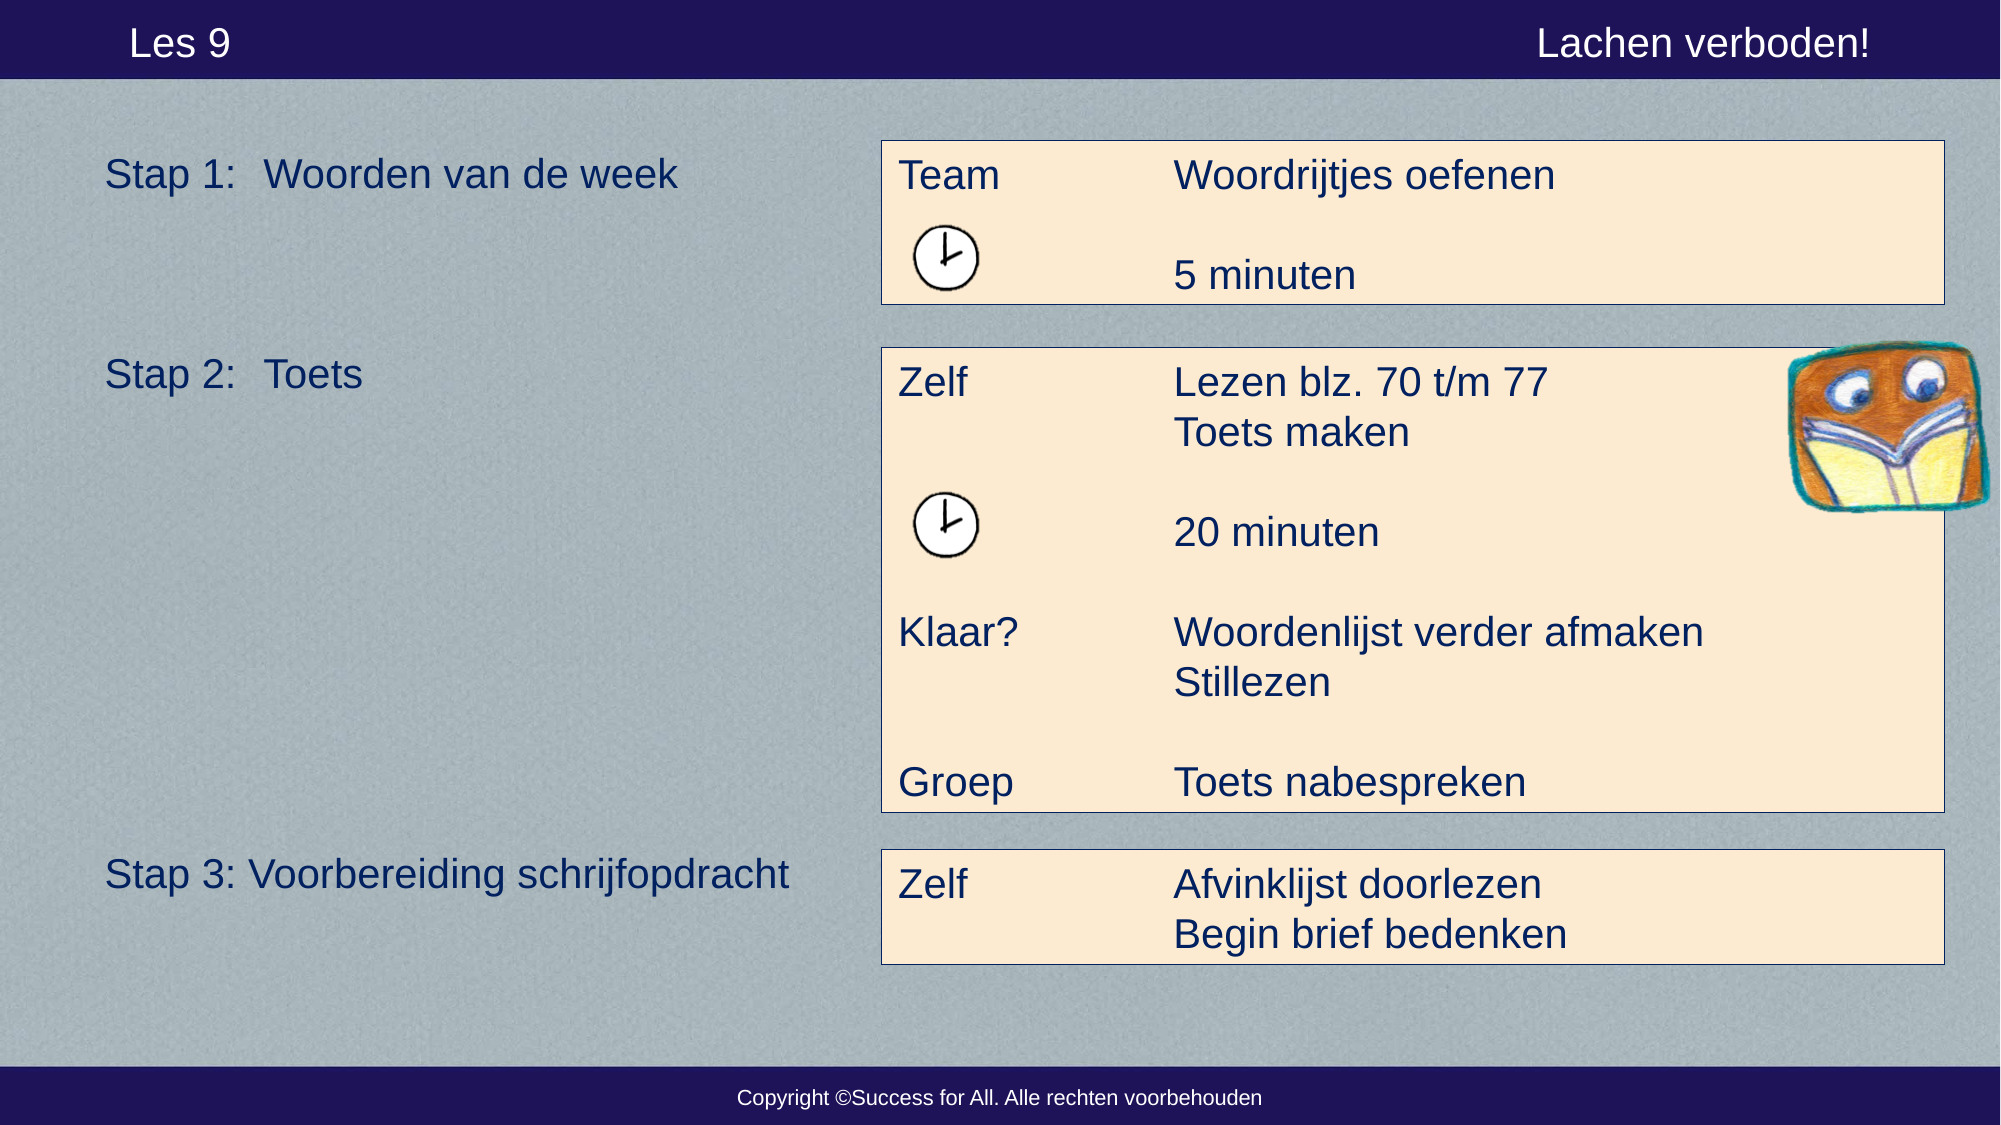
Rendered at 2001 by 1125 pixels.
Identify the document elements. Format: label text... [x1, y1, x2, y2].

text_box Team Woordrijtjes oefenen 5 minuten [881, 140, 1945, 305]
picture [0, 0, 2001, 1125]
text_box Lachen verboden! [999, 8, 1886, 123]
text_box Copyright ©Success for All. Alle rechten voorbehouden [0, 1076, 2000, 1125]
text_box Stap 1: Woorden van de week Stap 2: Toets Stap 3: Voorbereiding schrijfopdracht [89, 139, 882, 905]
text_box Zelf Afvinklijst doorlezen Begin brief bedenken [881, 849, 1945, 965]
text_box Les 9 [114, 8, 354, 73]
text_box Zelf Lezen blz. 70 t/m 77 Toets maken 20 minuten Klaar? Woordenlijst verder afmaken Stillezen Groep Toets nabespreken [881, 347, 1945, 813]
